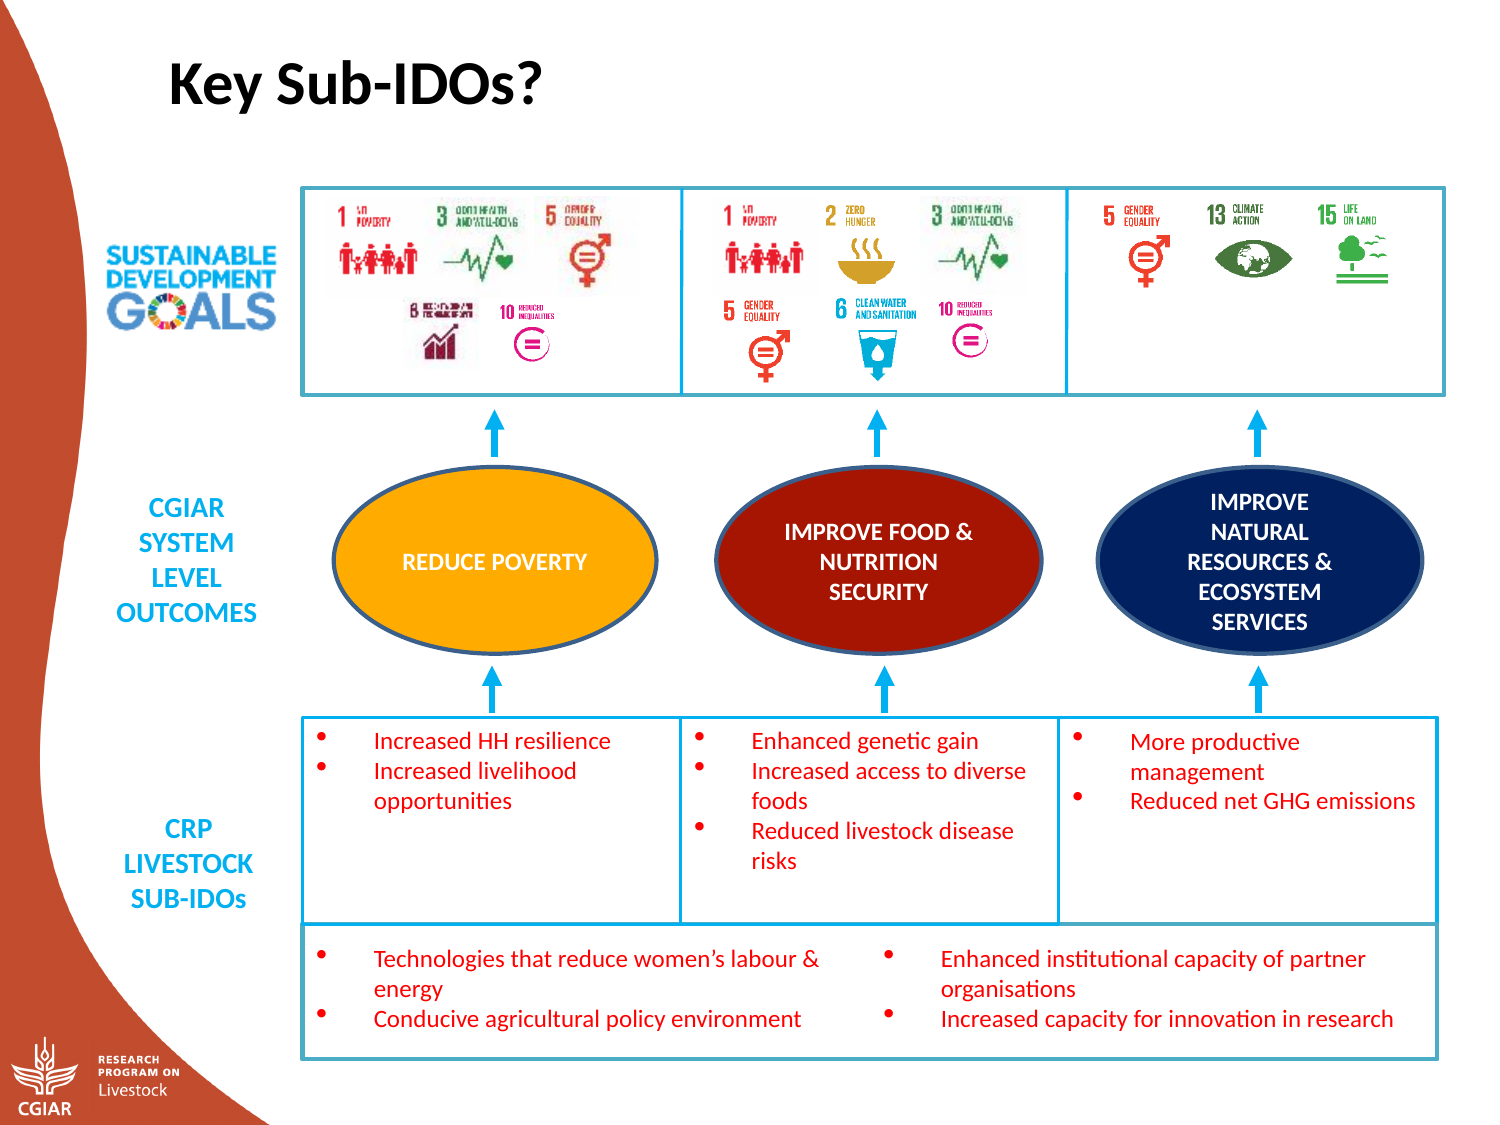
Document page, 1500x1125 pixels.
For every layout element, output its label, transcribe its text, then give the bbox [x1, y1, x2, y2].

text_box Key Sub-IDOs? [154, 34, 1500, 125]
picture [0, 0, 270, 1125]
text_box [99, 188, 1445, 1062]
